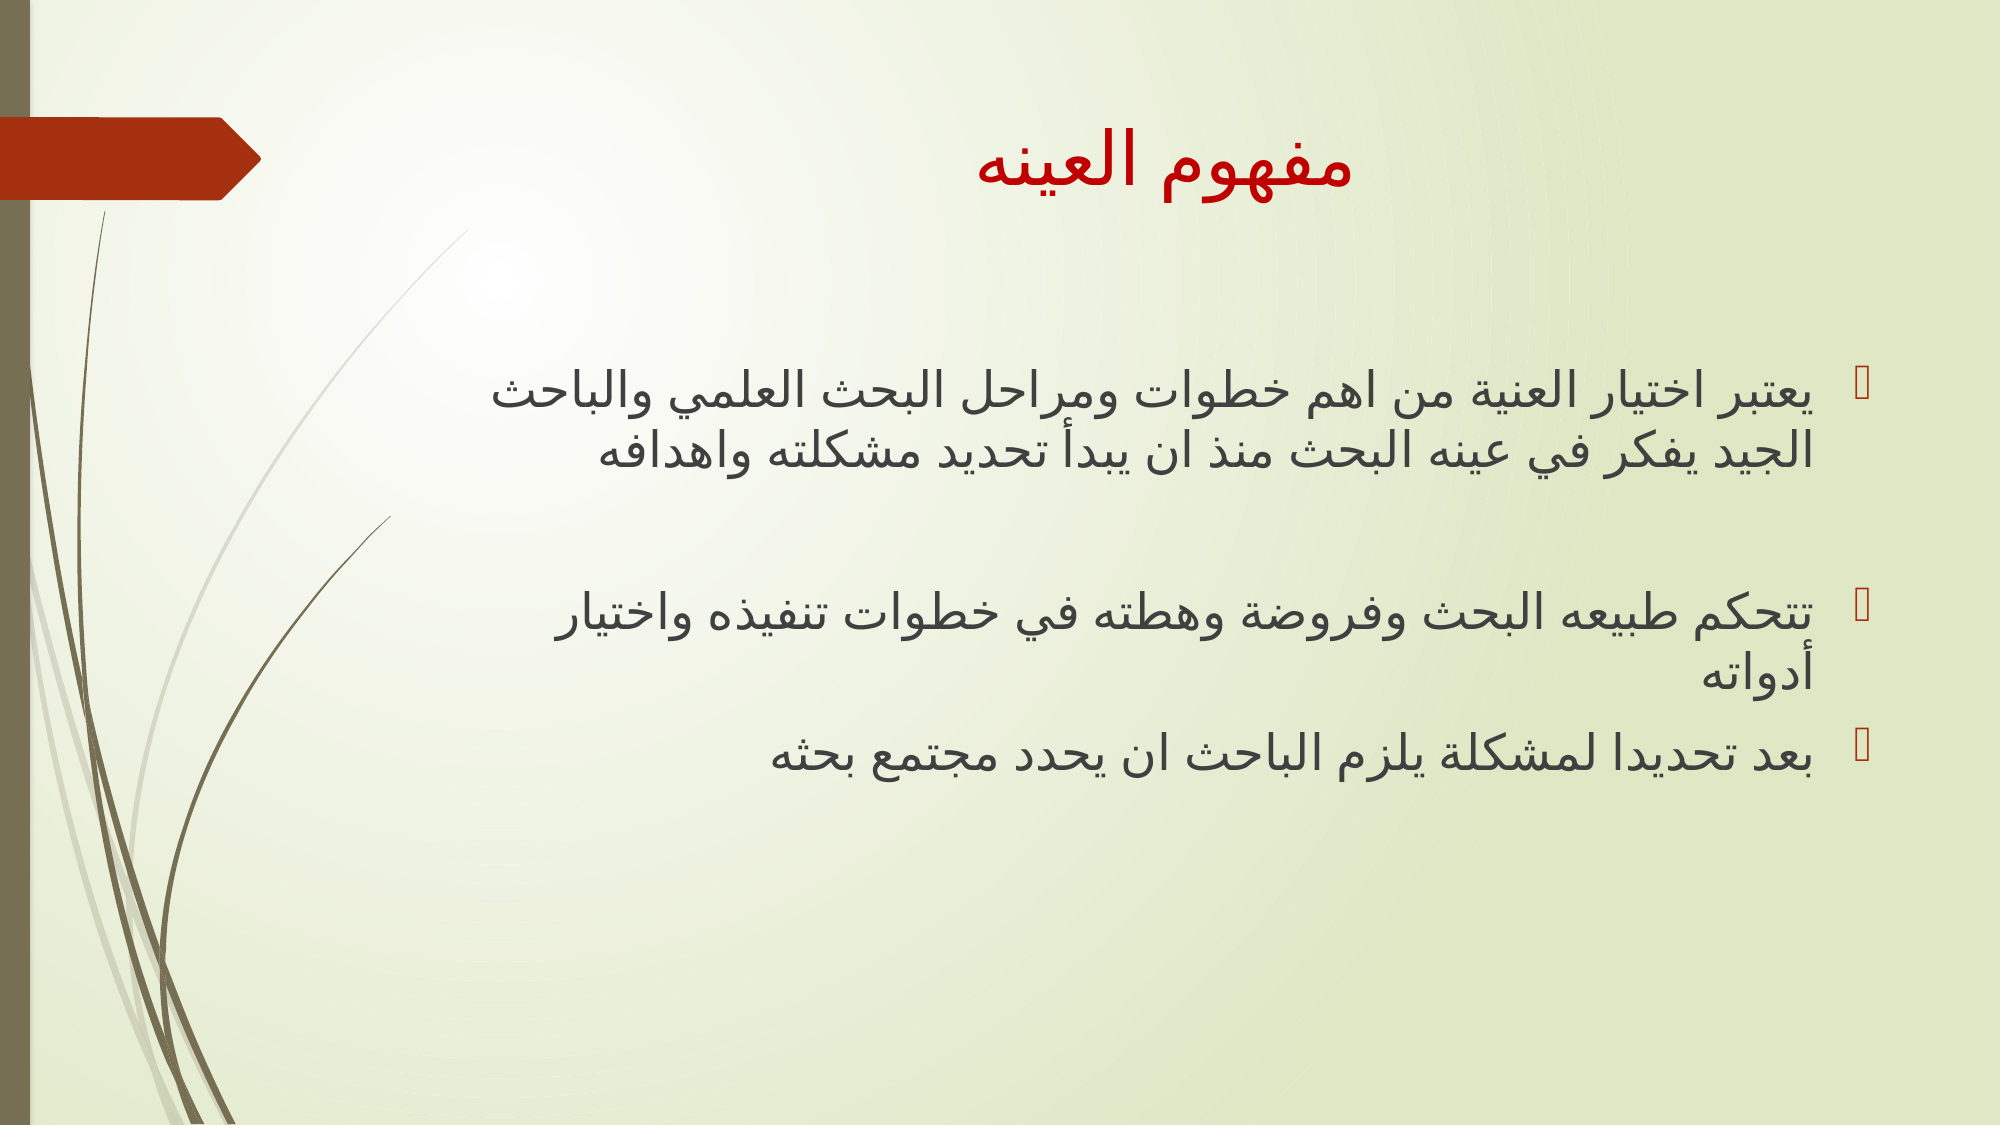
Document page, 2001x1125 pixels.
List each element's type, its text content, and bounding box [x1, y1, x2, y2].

title مفهوم العينه [425, 102, 1888, 313]
list يعتبر اختيار العنية من اهم خطوات ومراحل البحث العلمي والباحث الجيد يفكر في عينه البحث منذ ان يبدأ تحديد مشكلته واهدافه تتحكم طبيعه البحث وفروضة وهطته في خطوات تنفيذه واختيار أدواته بعد تحديدا لمشكلة يلزم الباحث ان يحدد مجتمع بحثه [424, 350, 1888, 970]
